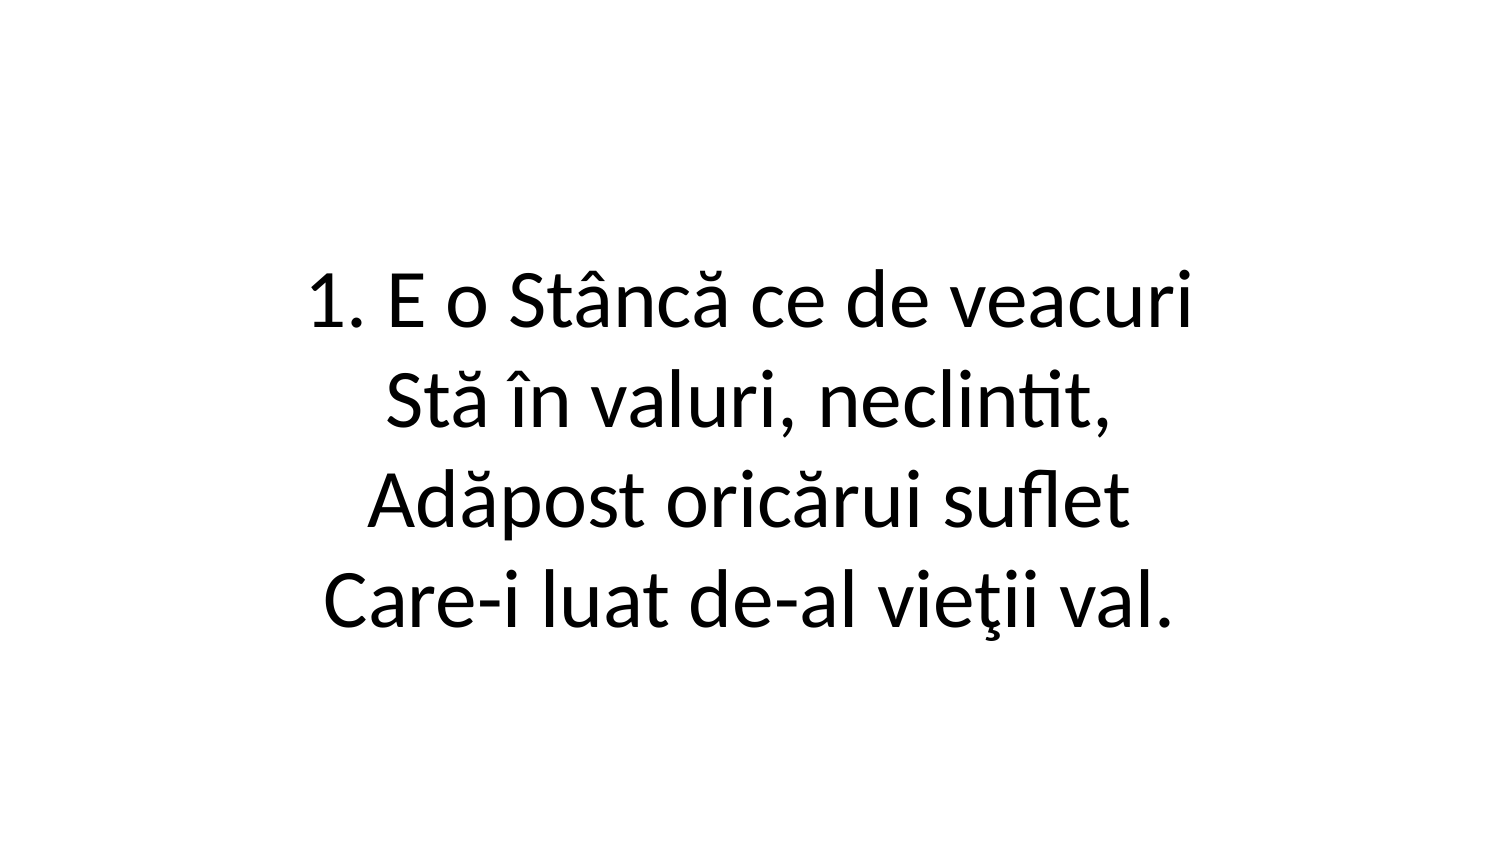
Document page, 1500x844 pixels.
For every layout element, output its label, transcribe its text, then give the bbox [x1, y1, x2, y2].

text_box 1. E o Stâncă ce de veacuri Stă în valuri, neclintit, Adăpost oricărui suflet Care-i luat de-al vieţii val. [289, 192, 1211, 652]
